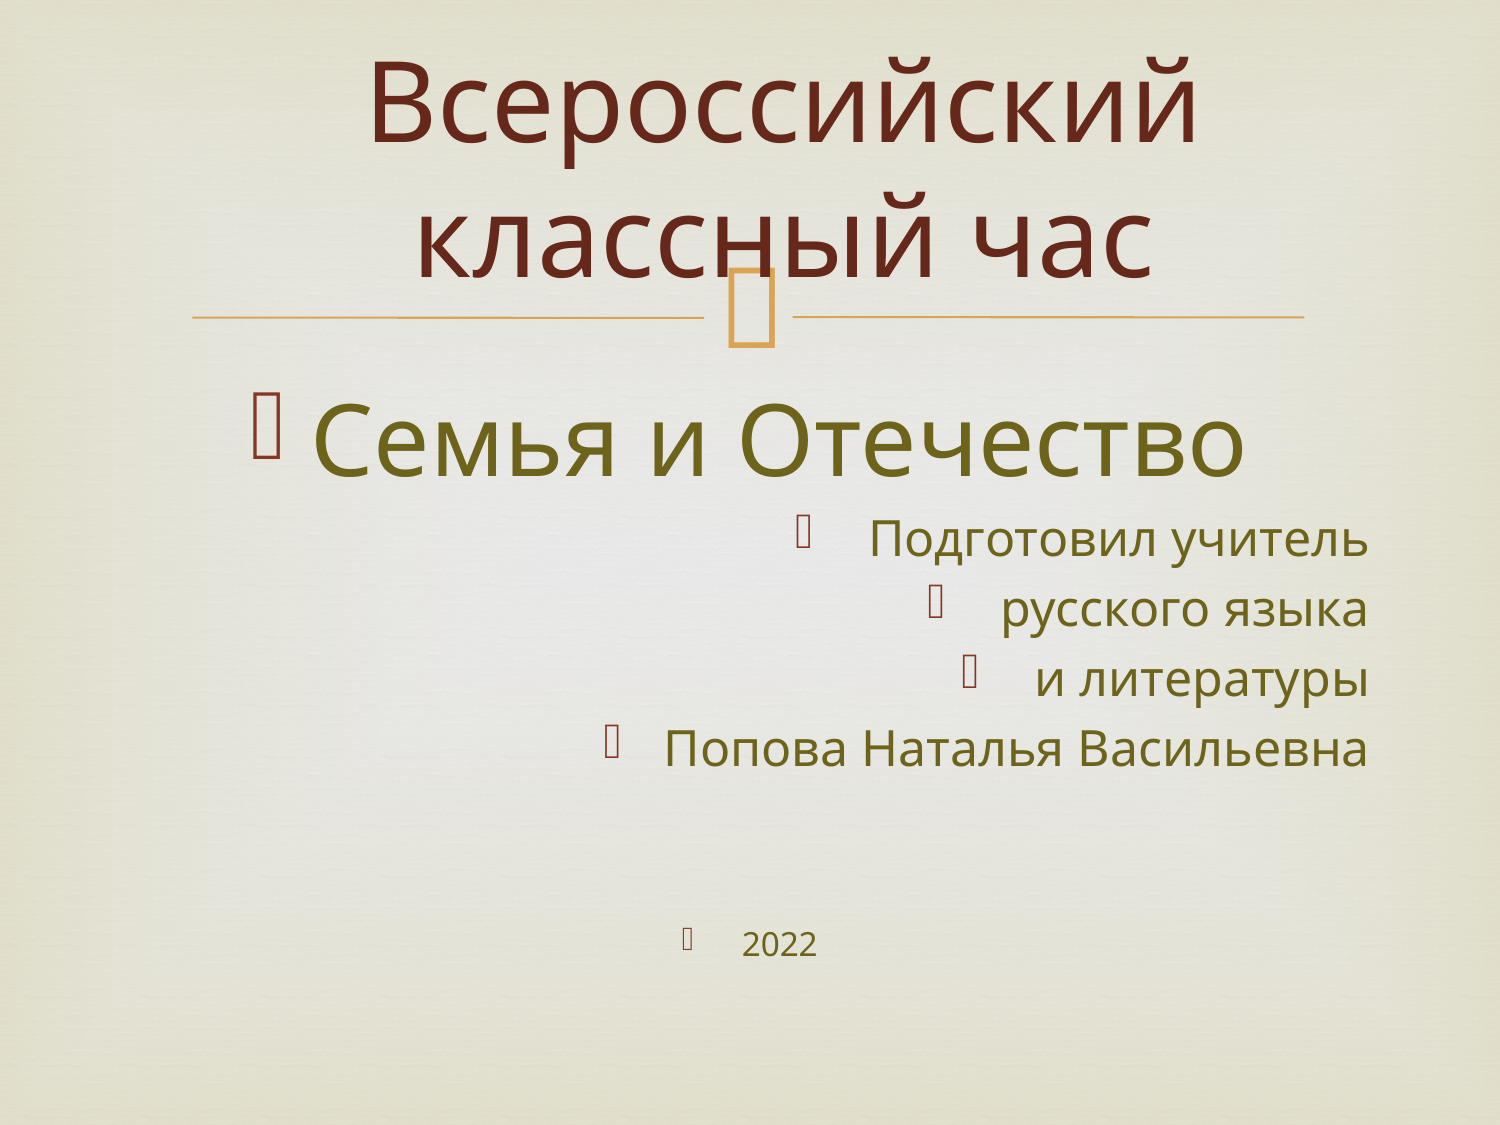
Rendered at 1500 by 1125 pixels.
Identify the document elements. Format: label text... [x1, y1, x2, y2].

title Всероссийский классный час [147, 78, 1420, 252]
list Семья и Отечество Подготовил учитель русского языка и литературы Попова Наталья Васильевна 2022 [114, 368, 1386, 1005]
